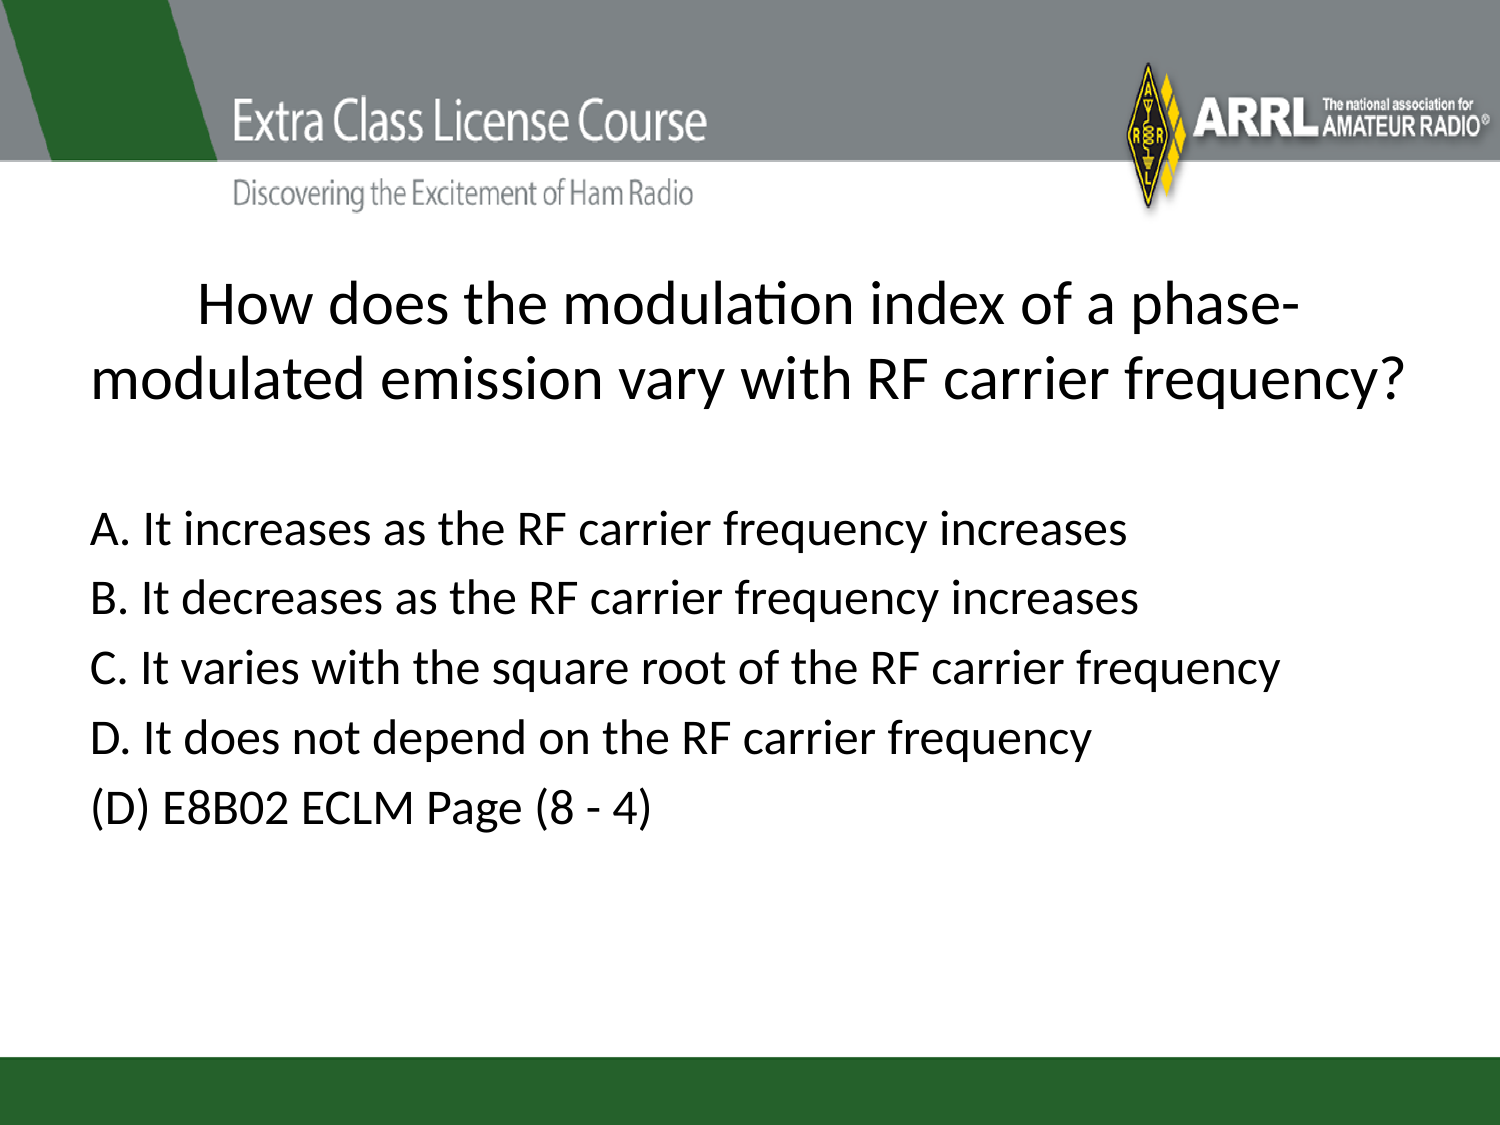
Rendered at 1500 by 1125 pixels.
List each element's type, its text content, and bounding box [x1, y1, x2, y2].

title How does the modulation index of a phase-modulated emission vary with RF carrier frequency? [75, 254, 1425, 435]
list A. It increases as the RF carrier frequency increases B. It decreases as the RF carrier frequency increases C. It varies with the square root of the RF carrier frequency D. It does not depend on the RF carrier frequency (D) E8B02 ECLM Page (8 - 4) [75, 487, 1425, 1005]
picture [0, 0, 1500, 1125]
